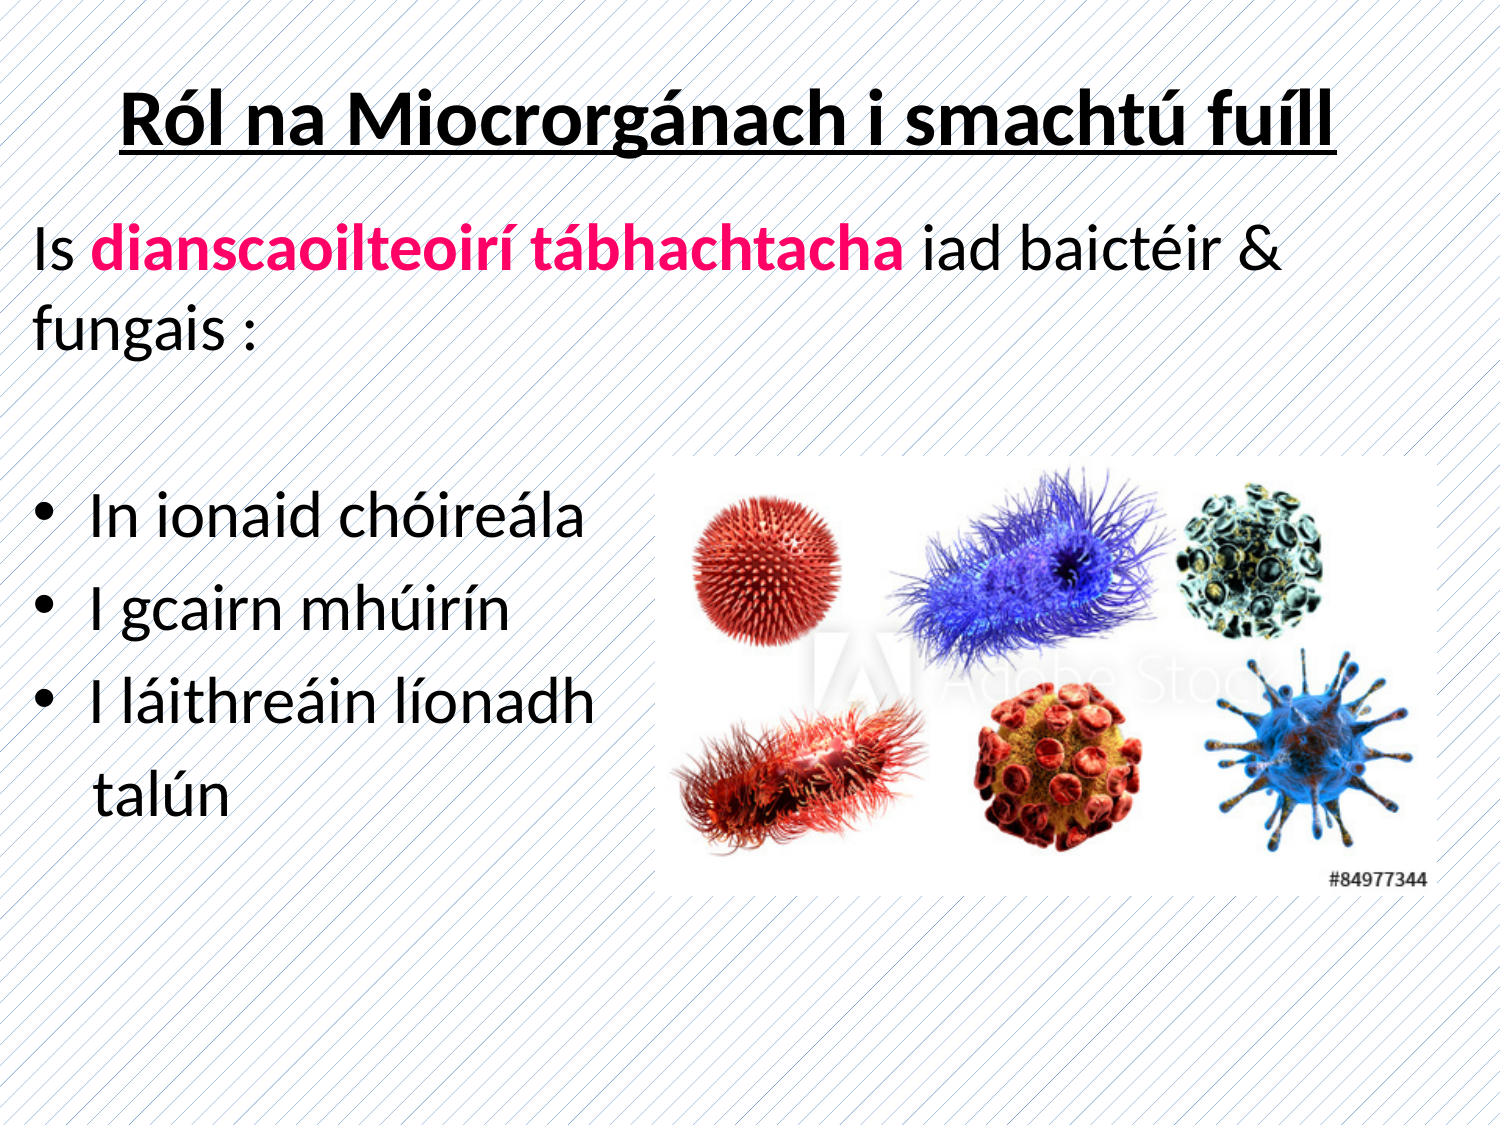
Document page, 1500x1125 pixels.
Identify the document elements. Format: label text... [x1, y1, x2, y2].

title Ról na Miocrorgánach i smachtú fuíll [53, 19, 1404, 196]
picture [655, 455, 1437, 896]
list Is dianscaoilteoirí tábhachtacha iad baictéir & fungais : In ionaid chóireála I gcairn mhúirín I láithreáin líonadh talún [17, 196, 1500, 1005]
